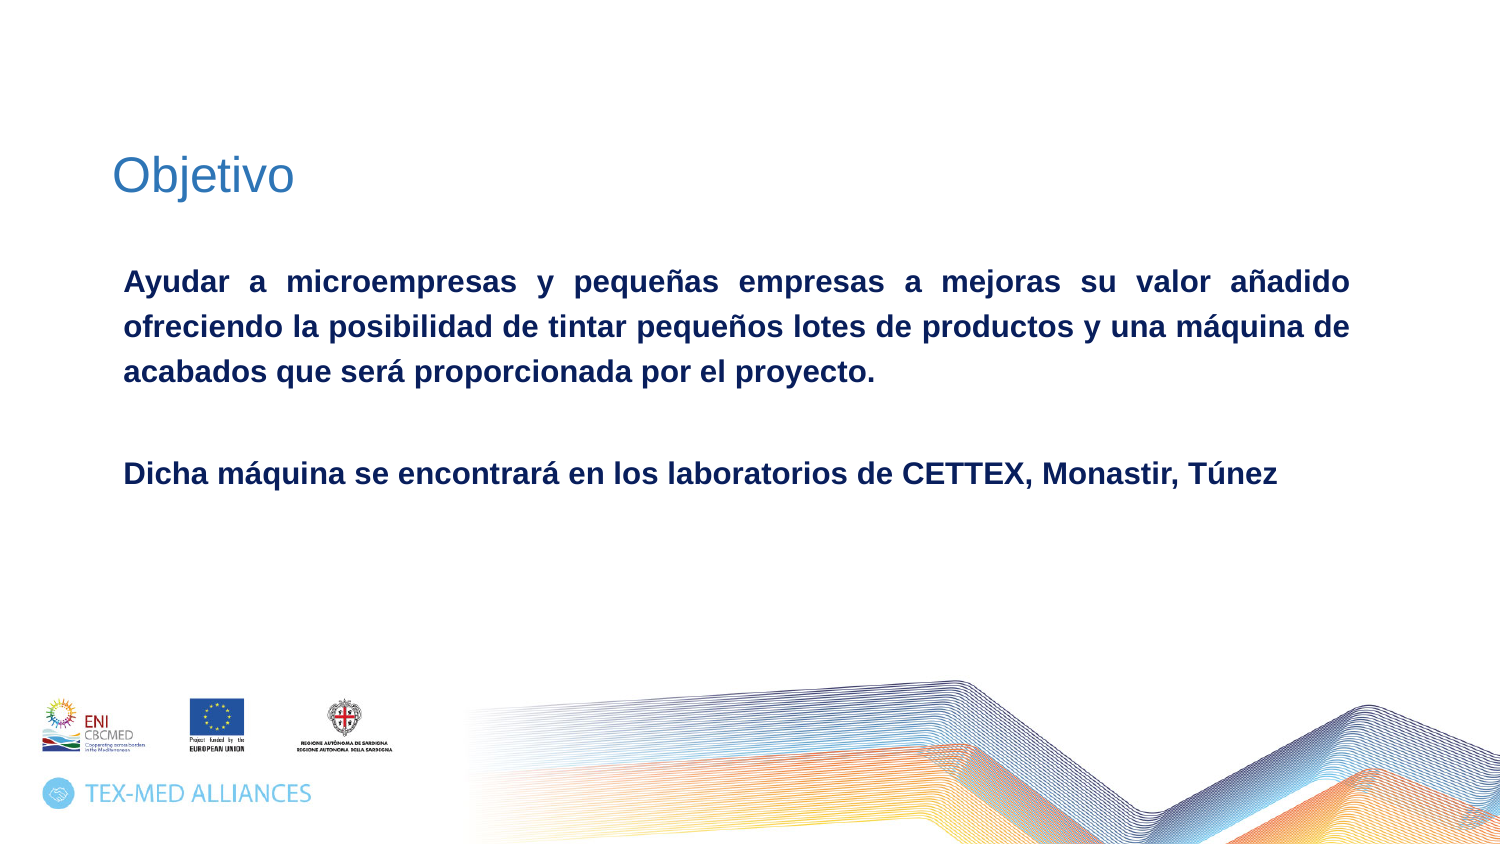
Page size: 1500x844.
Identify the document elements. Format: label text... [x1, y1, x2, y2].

text_box Ayudar a microempresas y pequeñas empresas a mejoras su valor añadido ofreciendo la posibilidad de tintar pequeños lotes de productos y una máquina de acabados que será proporcionada por el proyecto. Dicha máquina se encontrará en los laboratorios de CETTEX, Monastir, Túnez [115, 246, 1360, 499]
picture [0, 0, 1500, 844]
text_box Objetivo [106, 137, 1339, 209]
